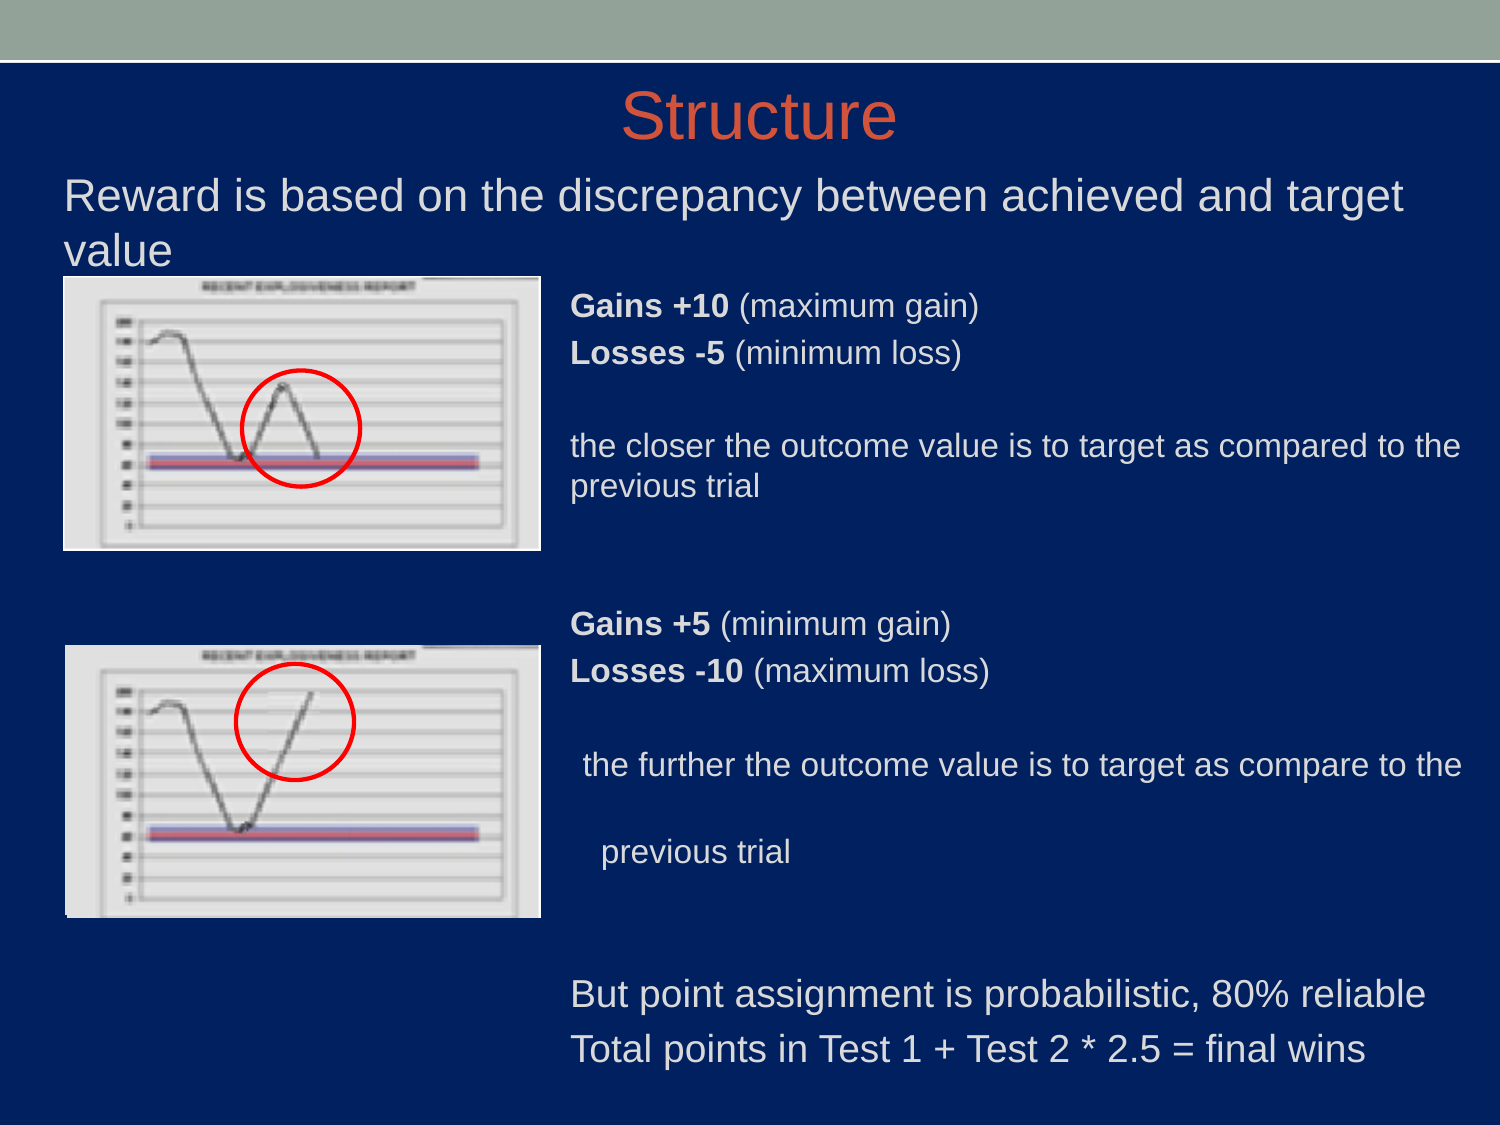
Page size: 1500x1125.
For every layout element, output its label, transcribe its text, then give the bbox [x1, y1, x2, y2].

list Gains +10 (maximum gain) Losses -5 (minimum loss) the closer the outcome value is to target as compared to the previous trial Gains +5 (minimum gain) Losses -10 (maximum loss) the further the outcome value is to target as compare to the previous trial But point assignment is probabilistic, 80% reliable Total points in Test 1 + Test 2 * 2.5 = final wins [484, 202, 1500, 1089]
text_box Structure [0, 62, 1500, 161]
picture [63, 276, 542, 551]
picture [65, 644, 542, 918]
text_box Reward is based on the discrepancy between achieved and target value [48, 161, 1472, 507]
